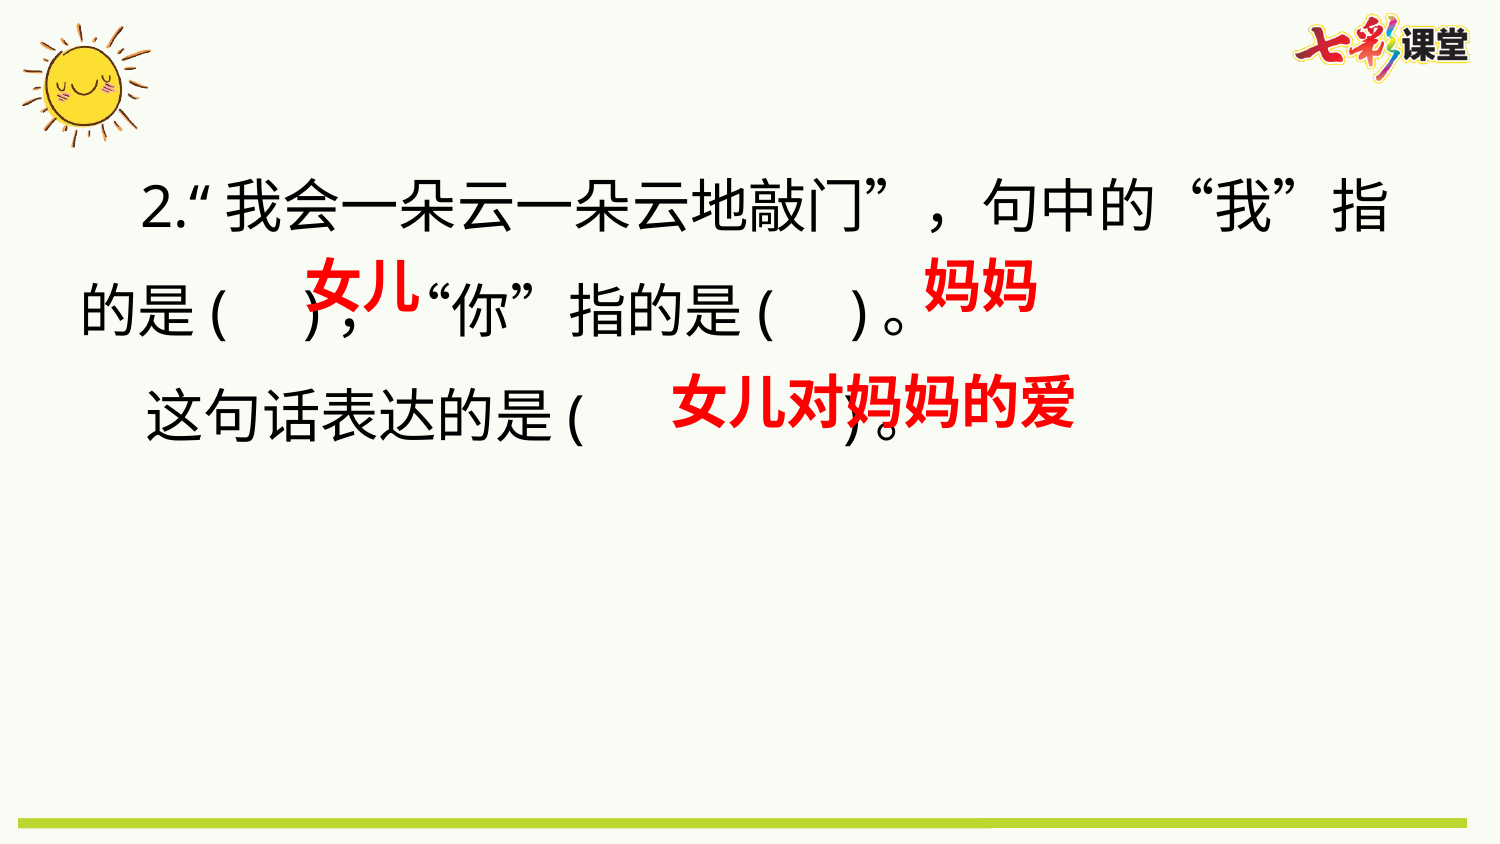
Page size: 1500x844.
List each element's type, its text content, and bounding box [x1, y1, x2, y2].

text_box 女儿 [289, 242, 454, 327]
picture [1291, 9, 1472, 87]
text_box 2.“我会一朵云一朵云地敲门”，句中的“我”指的是( )，“你”指的是( )。 这句话表达的是( )。 [64, 126, 1455, 457]
text_box 妈妈 [908, 242, 1107, 327]
picture [18, 771, 1467, 844]
picture [0, 0, 173, 172]
text_box 女儿对妈妈的爱 [655, 357, 1162, 443]
